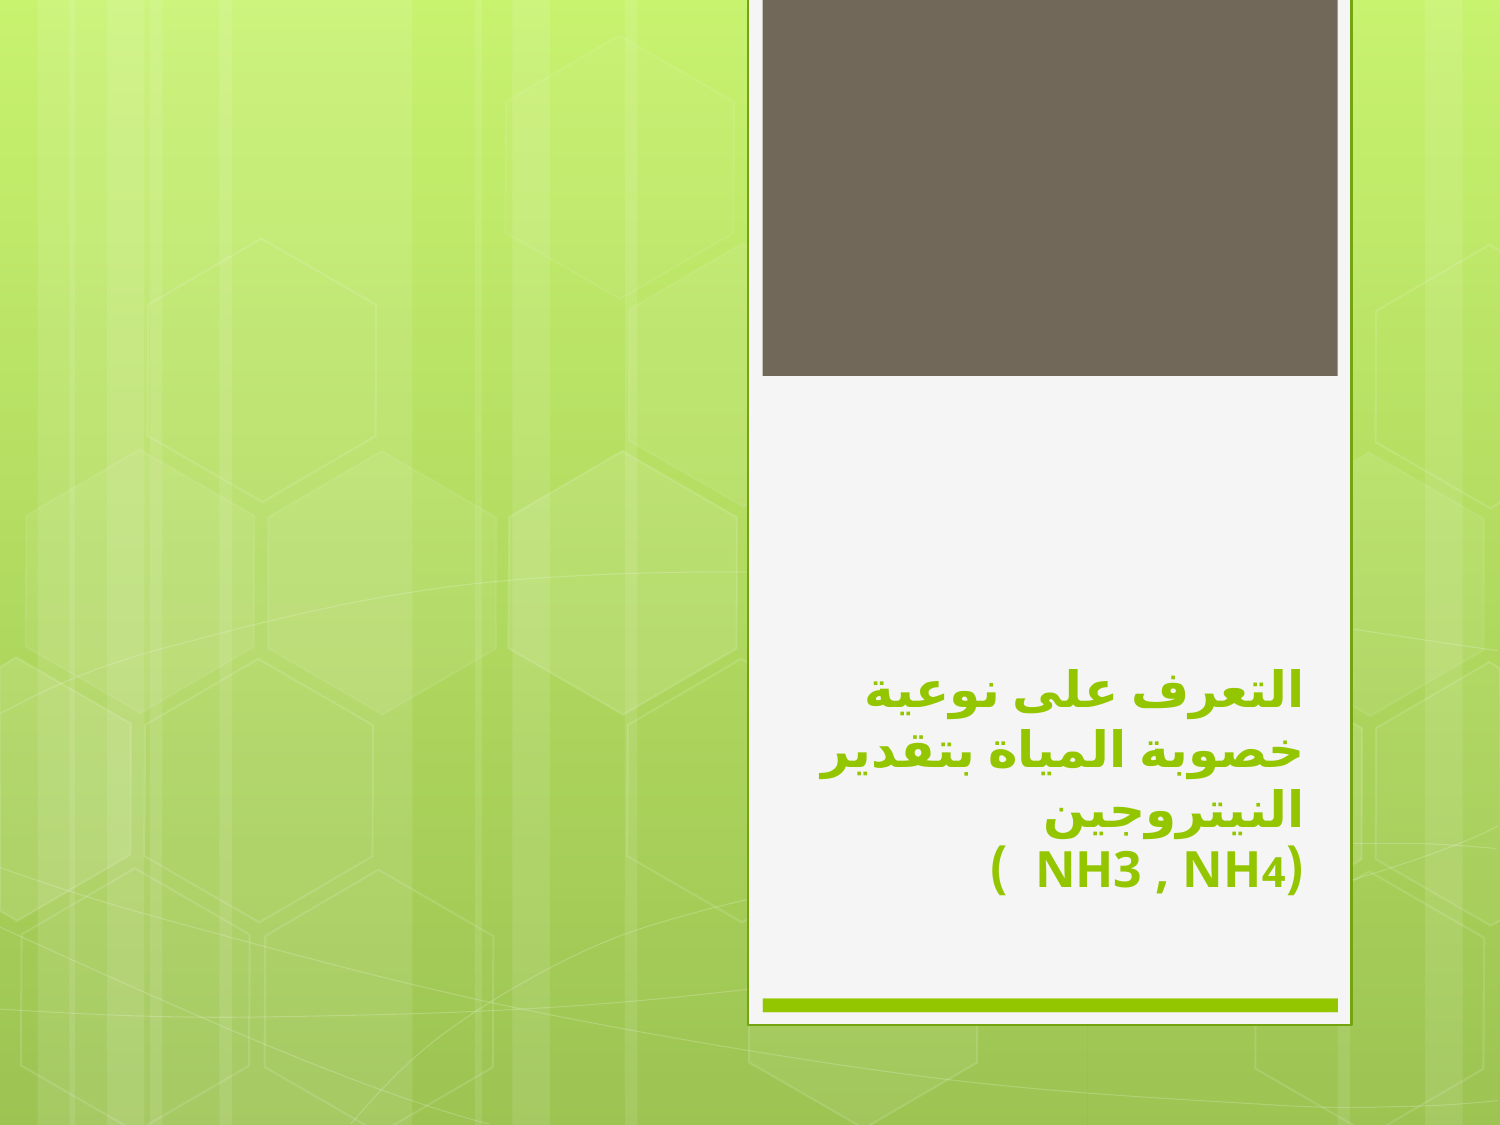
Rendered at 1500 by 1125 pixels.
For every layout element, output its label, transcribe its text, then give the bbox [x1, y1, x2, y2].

title التعرف على نوعية خصوبة المياة بتقدير النيتروجين (NH3 , NH4 ) [776, 444, 1320, 906]
